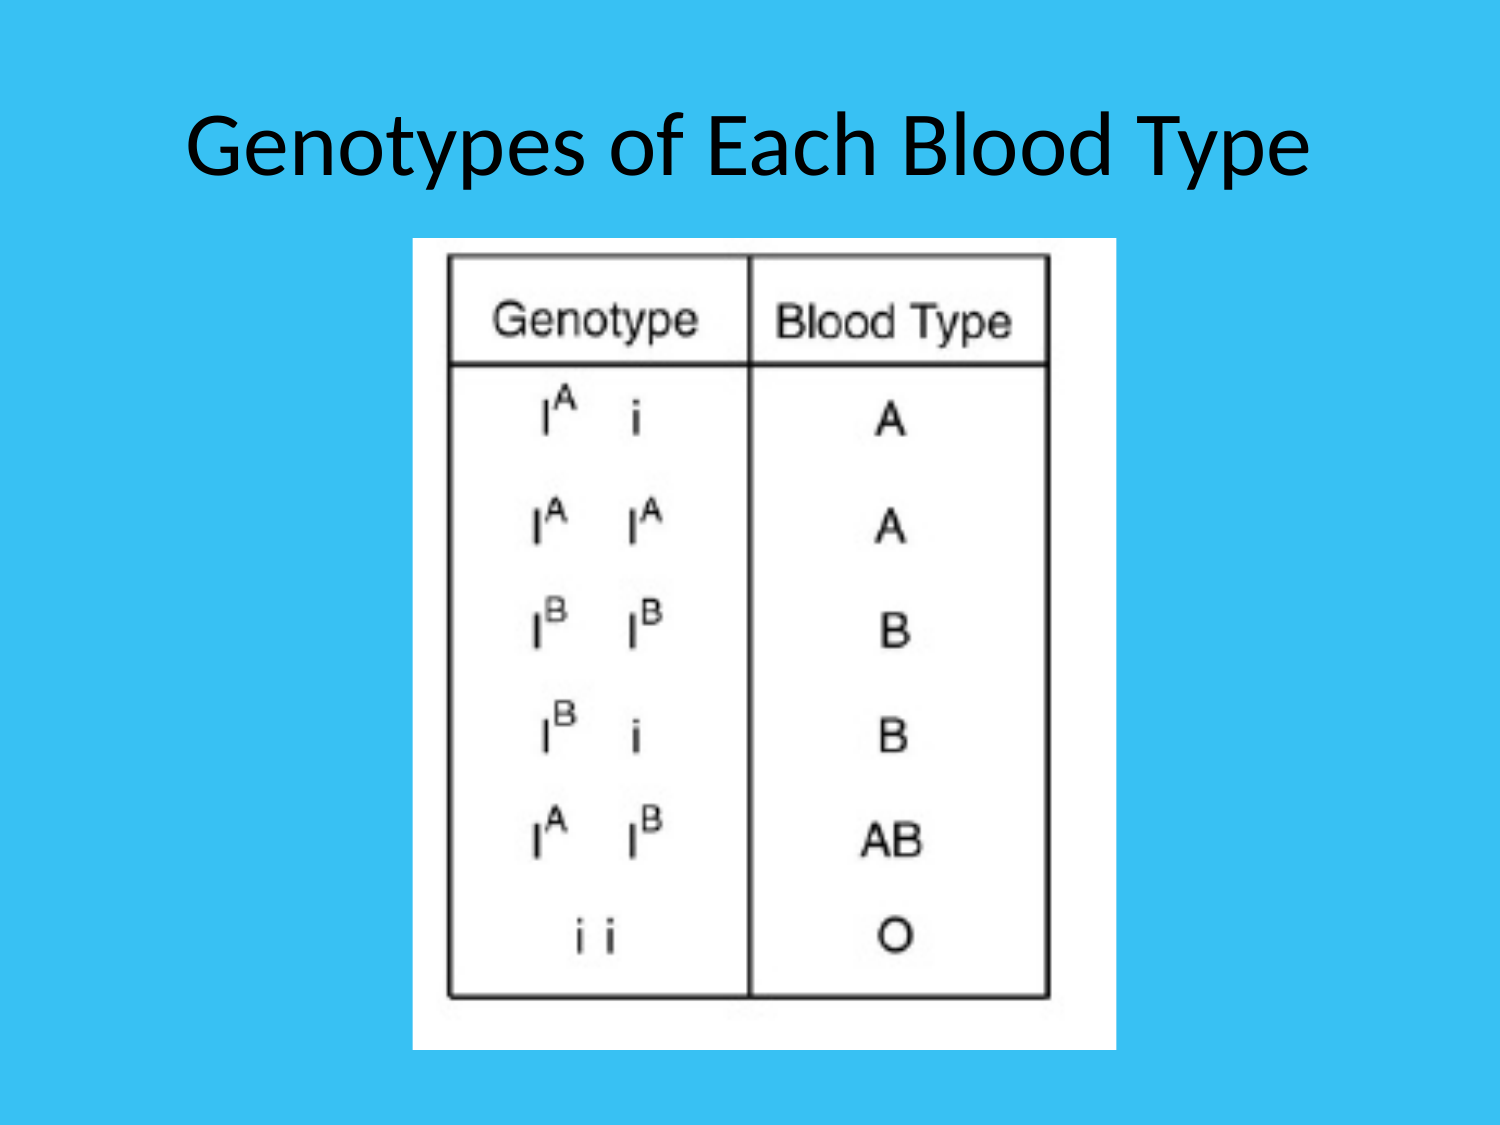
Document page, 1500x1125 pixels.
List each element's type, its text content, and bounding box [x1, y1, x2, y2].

title Genotypes of Each Blood Type [75, 45, 1425, 233]
picture [412, 212, 1117, 1051]
